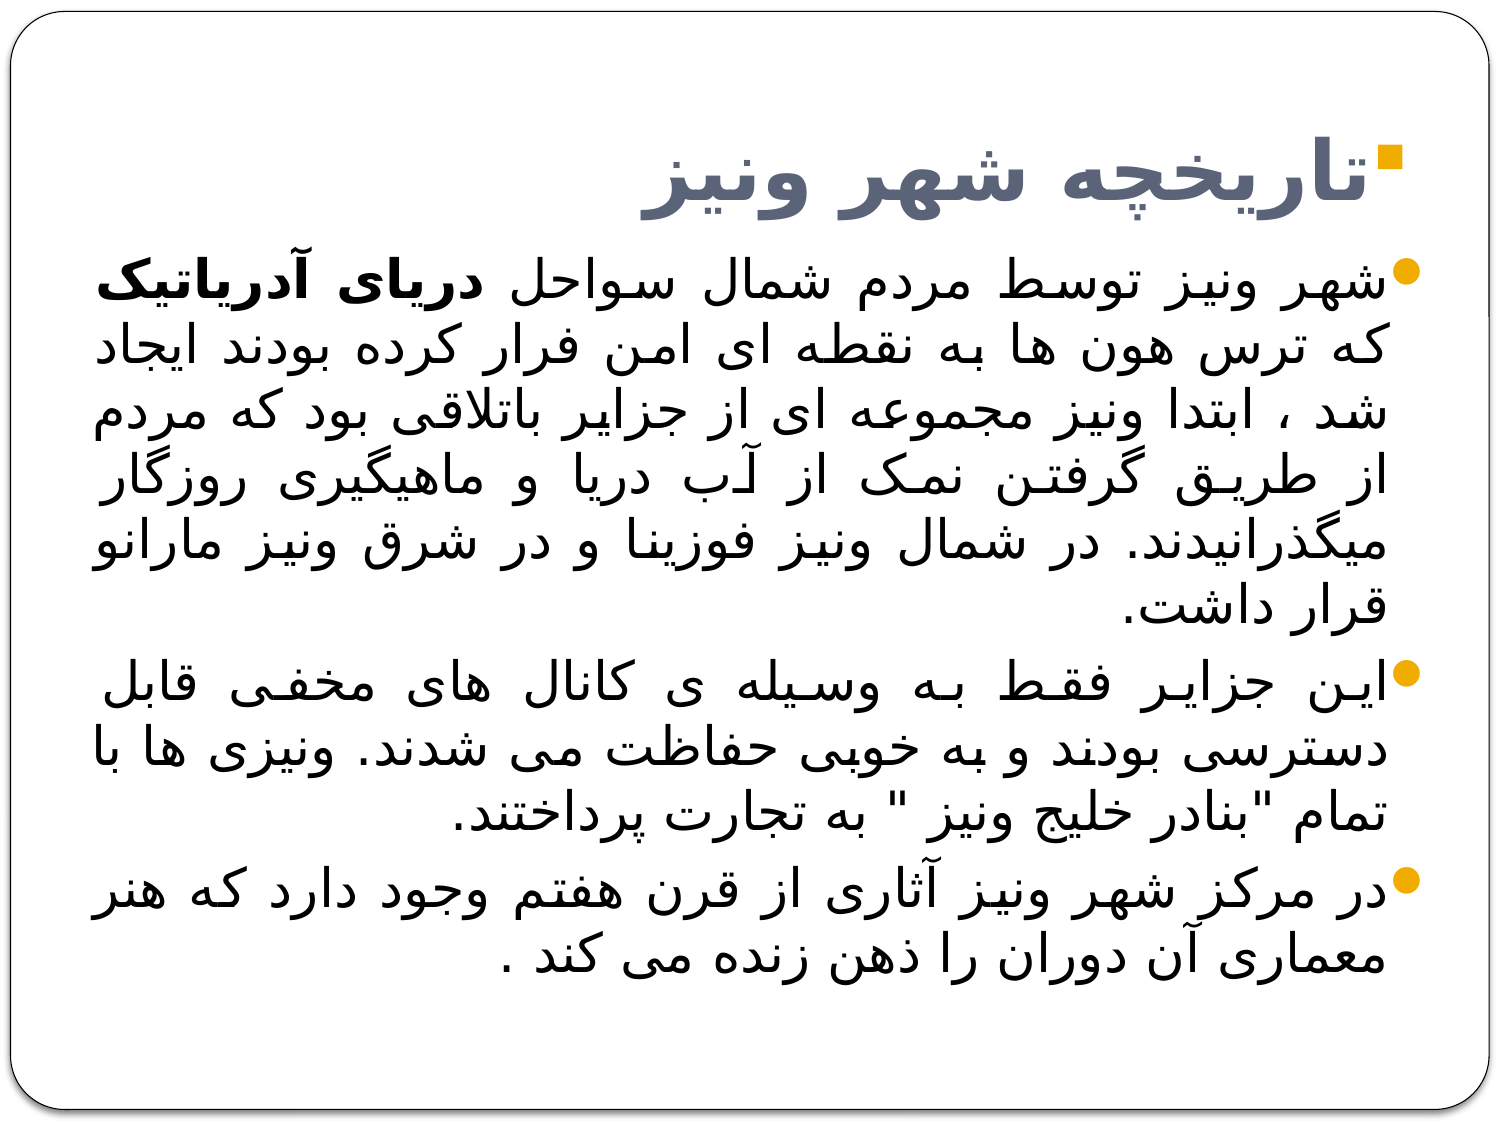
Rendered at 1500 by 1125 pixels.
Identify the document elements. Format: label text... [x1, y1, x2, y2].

list شهر ونیز توسط مردم شمال سواحل دریای آدریاتیک که ترس هون ها به نقطه ای امن فرار کرده بودند ایجاد شد ، ابتدا ونیز مجموعه ای از جزایر باتلاقی بود که مردم از طریق گرفتن نمک از آب دریا و ماهیگیری روزگار میگذرانیدند. در شمال ونیز فوزینا و در شرق ونیز مارانو قرار داشت. این جزایر فقط به وسیله ی کانال های مخفی قابل دسترسی بودند و به خوبی حفاظت می شدند. ونیزی ها با تمام "بنادر خلیج ونیز " به تجارت پرداختند. در مرکز شهر ونیز آثاری از قرن هفتم وجود دارد که هنر معماری آن دوران را ذهن زنده می کند . [75, 237, 1450, 988]
title تاریخچه شهر ونیز [150, 45, 1425, 233]
